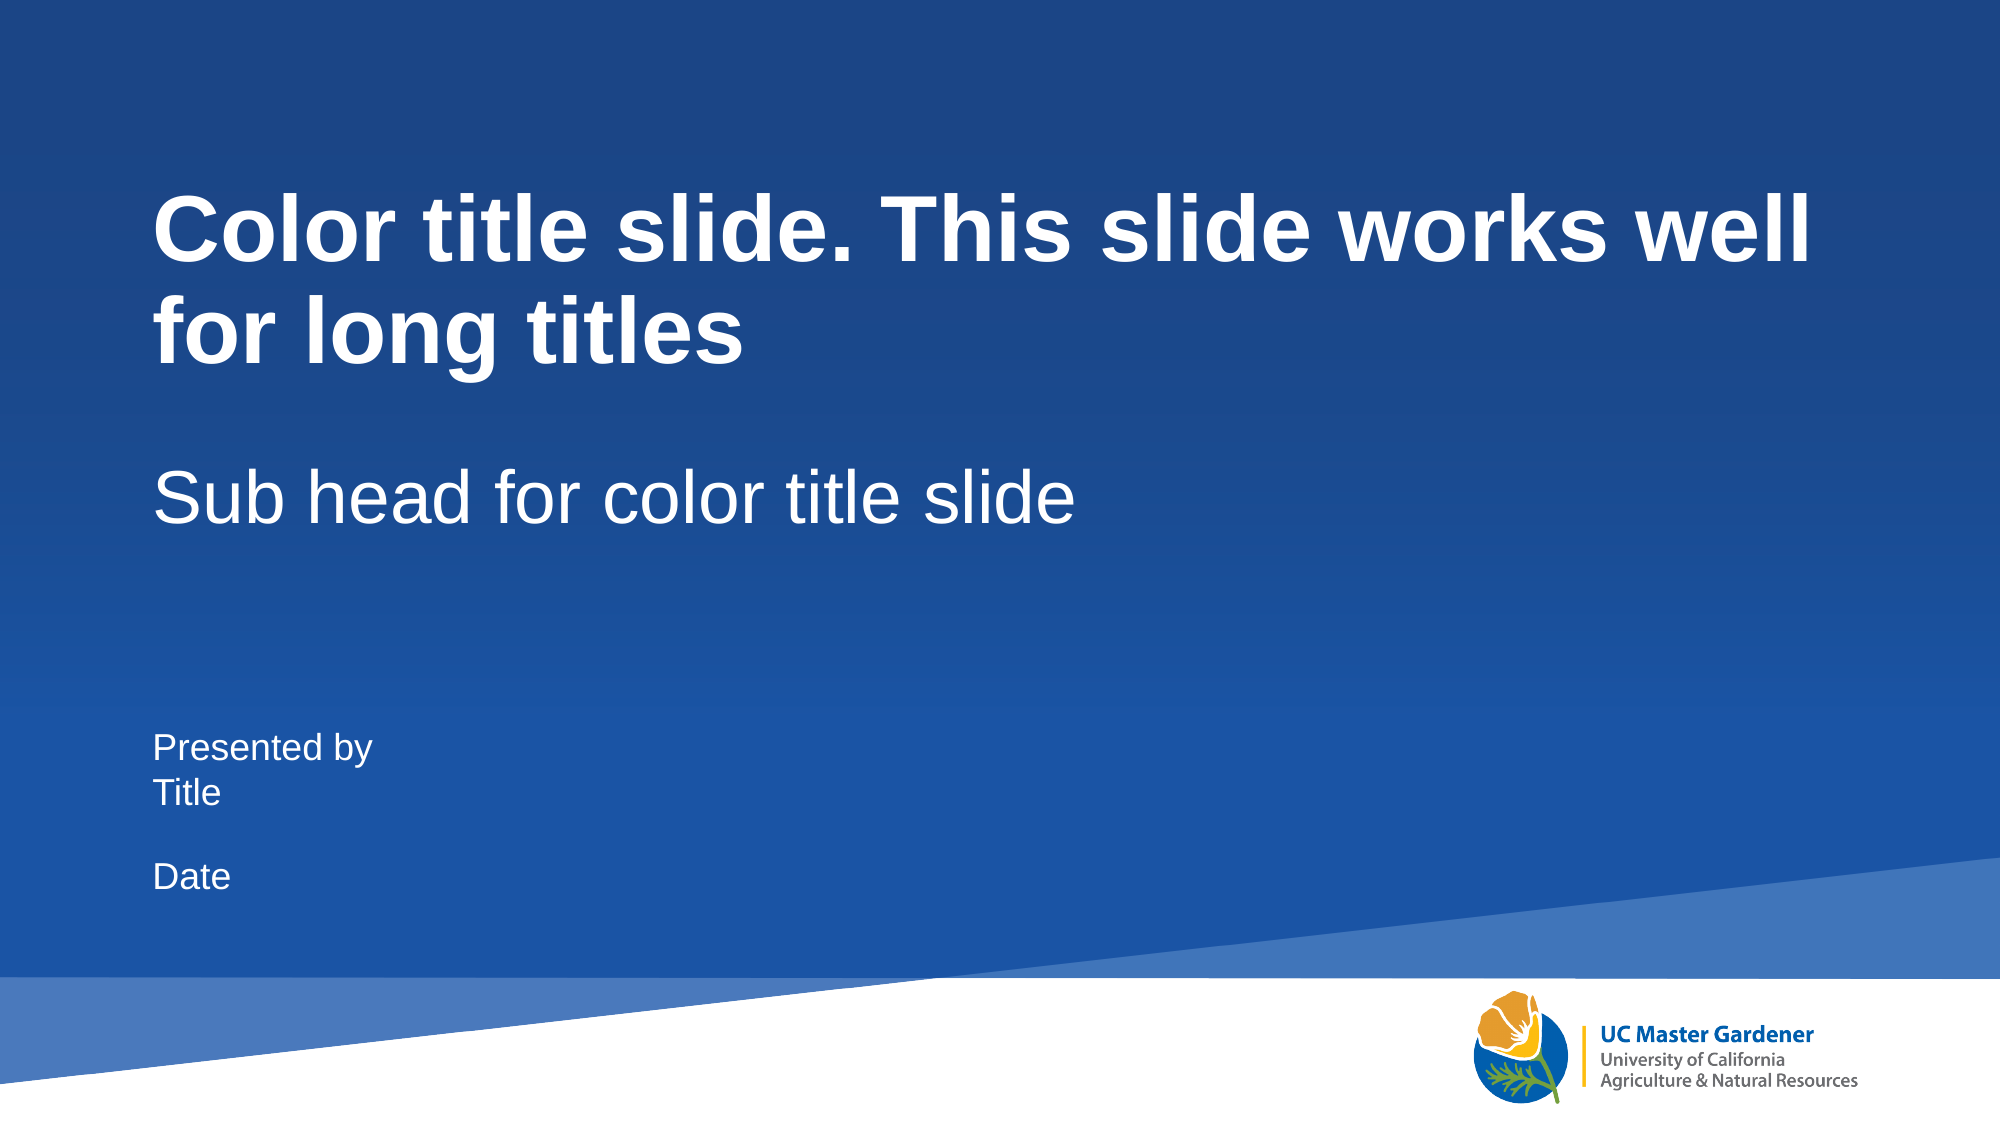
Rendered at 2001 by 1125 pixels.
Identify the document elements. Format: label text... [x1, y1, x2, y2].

list Presented by Title [137, 715, 698, 824]
title Color title slide. This slide works well for long titles [137, 173, 1863, 391]
picture [0, 0, 2000, 1125]
list Sub head for color title slide [137, 451, 1494, 583]
list Date [137, 849, 607, 937]
